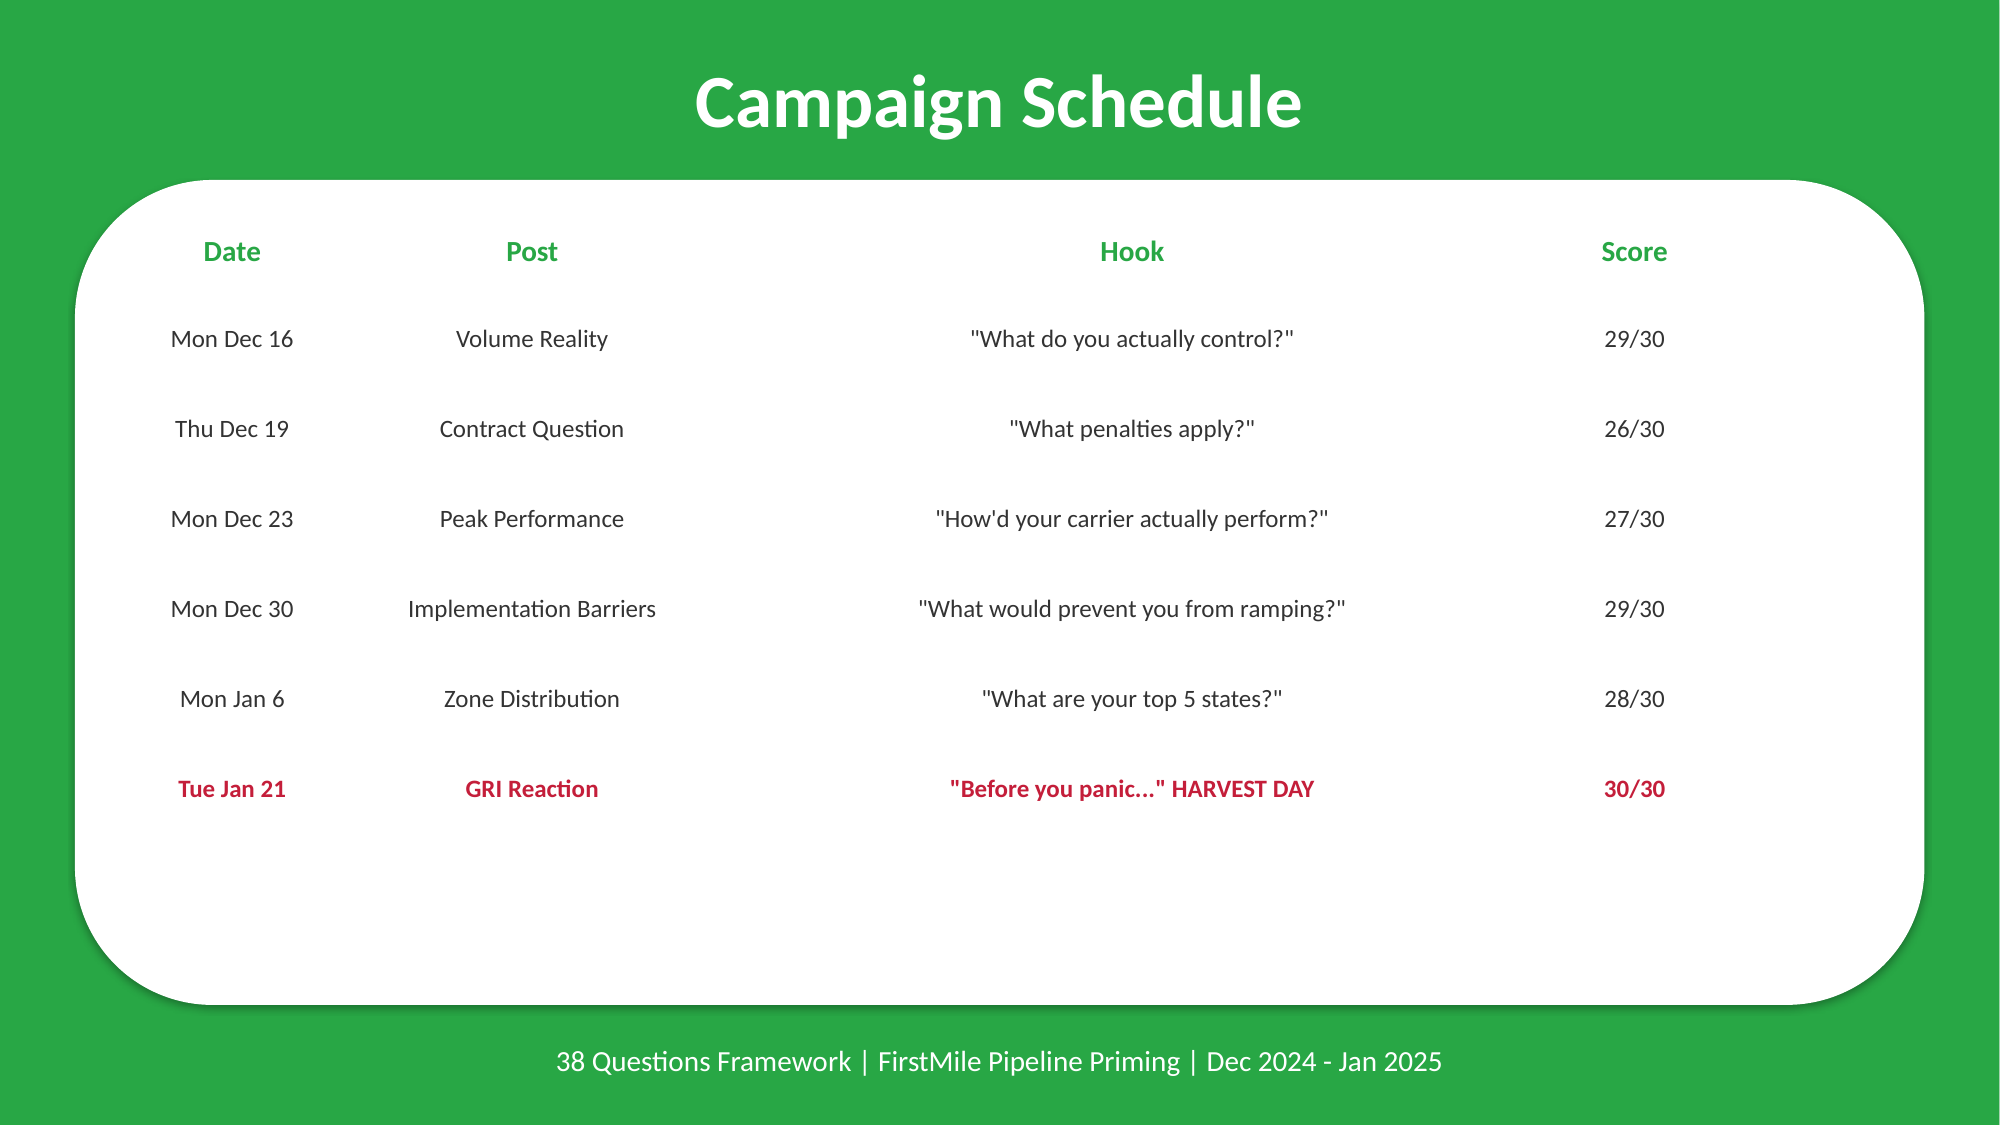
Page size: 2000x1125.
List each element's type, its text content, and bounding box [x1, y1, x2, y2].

text_box Mon Dec 16 [155, 314, 309, 360]
text_box [74, 179, 1926, 1006]
text_box Tue Jan 21 [163, 765, 302, 810]
text_box Score [1586, 224, 1683, 275]
text_box Mon Dec 23 [155, 495, 309, 540]
text_box Mon Dec 30 [155, 585, 309, 630]
text_box Implementation Barriers [393, 585, 672, 630]
text_box Campaign Schedule [680, 44, 1319, 150]
text_box "What are your top 5 states?" [966, 675, 1299, 720]
text_box Contract Question [425, 404, 640, 450]
text_box "What do you actually control?" [955, 314, 1310, 360]
text_box Zone Distribution [429, 675, 636, 720]
text_box Peak Performance [425, 495, 640, 540]
text_box [0, 0, 2000, 1125]
text_box "What would prevent you from ramping?" [903, 585, 1362, 630]
text_box 29/30 [1589, 585, 1681, 630]
text_box Volume Reality [441, 314, 624, 360]
text_box Date [188, 224, 276, 275]
text_box Post [491, 224, 574, 275]
text_box 26/30 [1589, 404, 1681, 450]
text_box Hook [1085, 224, 1180, 275]
text_box Thu Dec 19 [160, 404, 305, 450]
text_box 27/30 [1589, 495, 1681, 540]
text_box 28/30 [1589, 675, 1681, 720]
text_box 38 Questions Framework | FirstMile Pipeline Priming | Dec 2024 - Jan 2025 [540, 1034, 1459, 1085]
text_box 30/30 [1589, 765, 1681, 810]
text_box Mon Jan 6 [164, 675, 300, 720]
text_box GRI Reaction [450, 765, 614, 810]
text_box 29/30 [1589, 314, 1681, 360]
text_box "How'd your carrier actually perform?" [920, 495, 1345, 540]
text_box "What penalties apply?" [994, 404, 1271, 450]
text_box "Before you panic..." HARVEST DAY [935, 765, 1330, 810]
